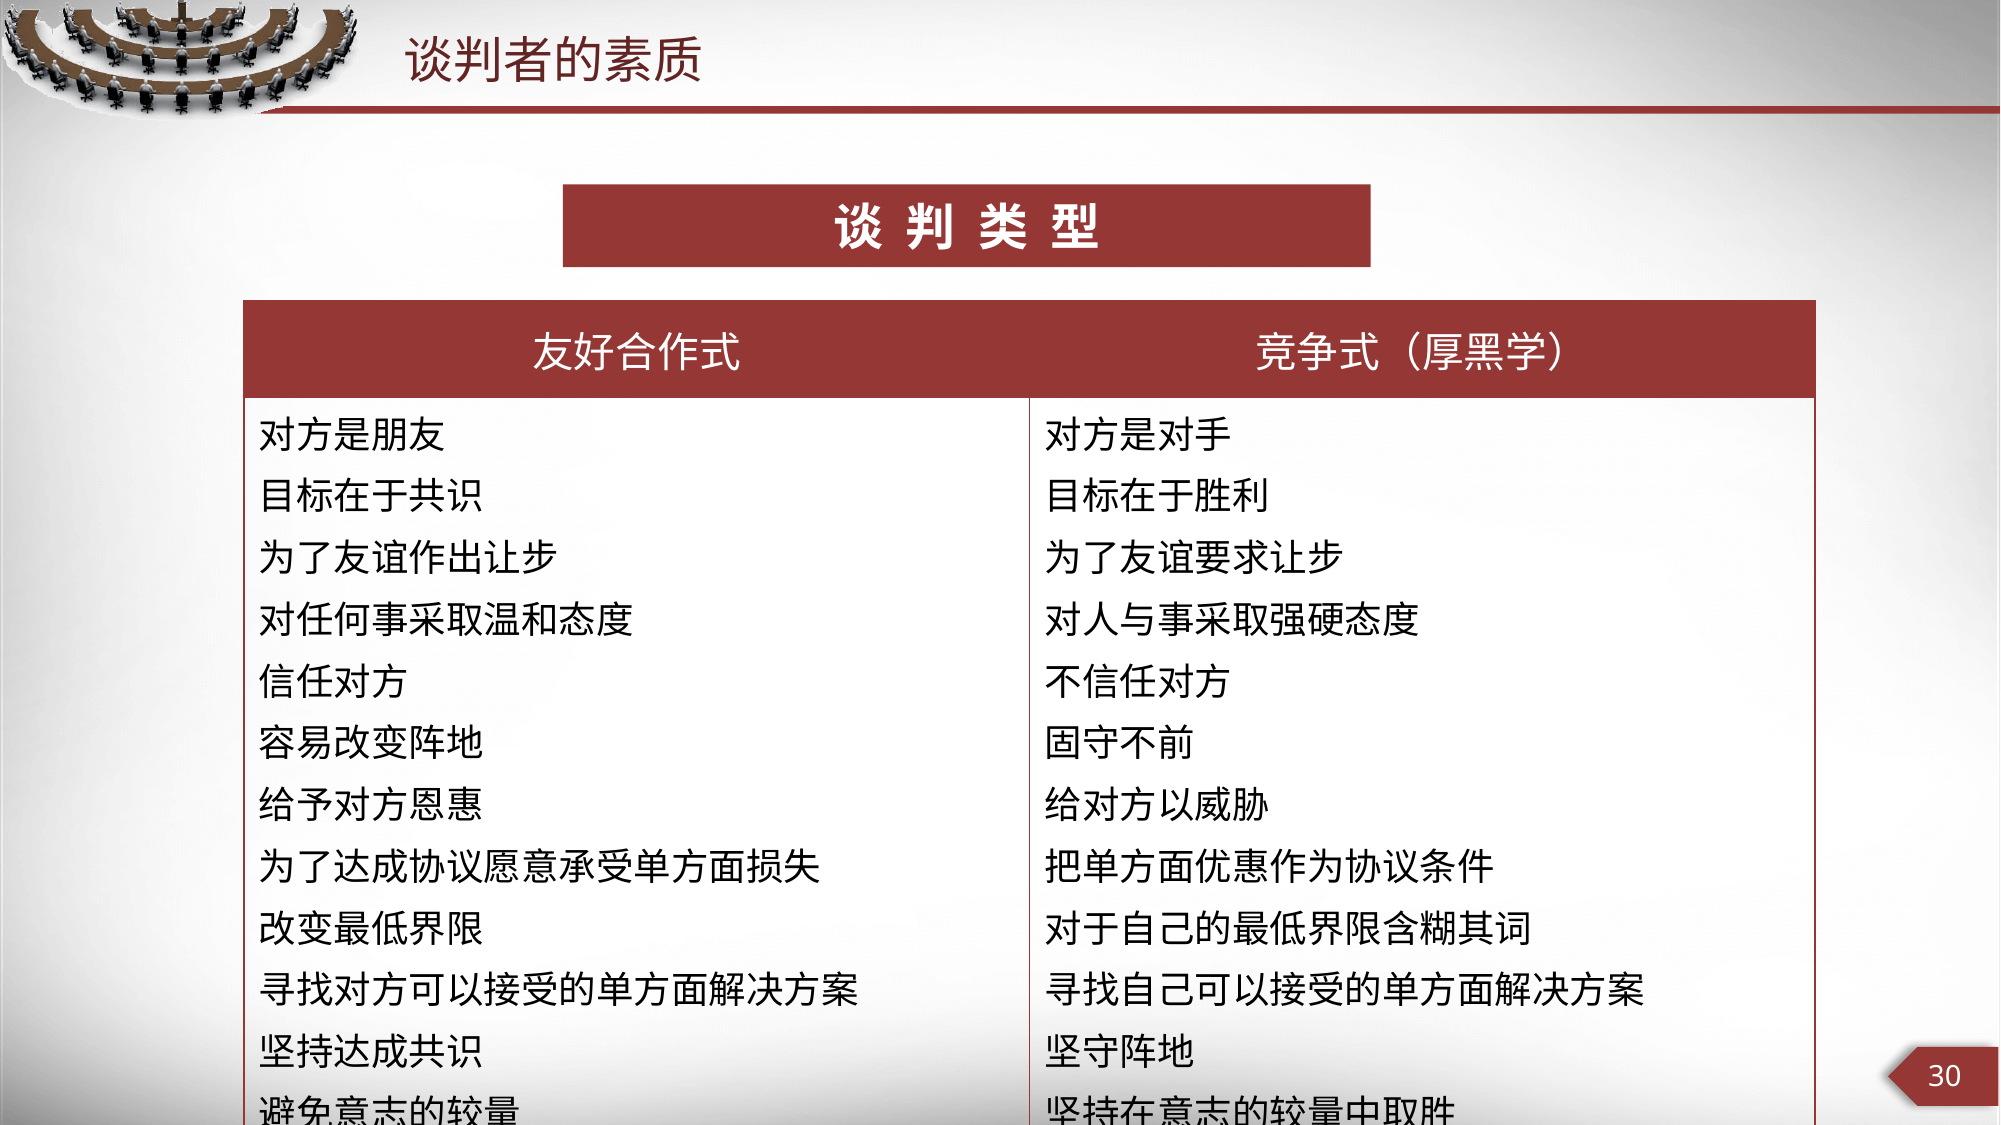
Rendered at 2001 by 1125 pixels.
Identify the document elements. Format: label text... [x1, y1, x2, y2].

table_header 友好合作式 [245, 301, 1029, 396]
text_box 谈 判 类 型 [562, 184, 1371, 268]
table_cell 对方是对手 目标在于胜利 为了友谊要求让步 对人与事采取强硬态度 不信任对方 固守不前 给对方以威胁 把单方面优惠作为协议条件 对于自己的最低界限含糊其词 寻找自己可以接受的单方面解决方案 坚守阵地 坚持在意志的较量中取胜 给对方施加压力 [1030, 398, 1814, 1125]
table_cell 对方是朋友 目标在于共识 为了友谊作出让步 对任何事采取温和态度 信任对方 容易改变阵地 给予对方恩惠 为了达成协议愿意承受单方面损失 改变最低界限 寻找对方可以接受的单方面解决方案 坚持达成共识 避免意志的较量 迫于压力而妥协 [245, 398, 1029, 1125]
picture [0, 0, 2001, 1125]
table_header 竞争式（厚黑学） [1030, 301, 1814, 396]
list 谈判者的素质 [388, 11, 1074, 107]
slide_number 30 [1889, 1046, 2000, 1107]
